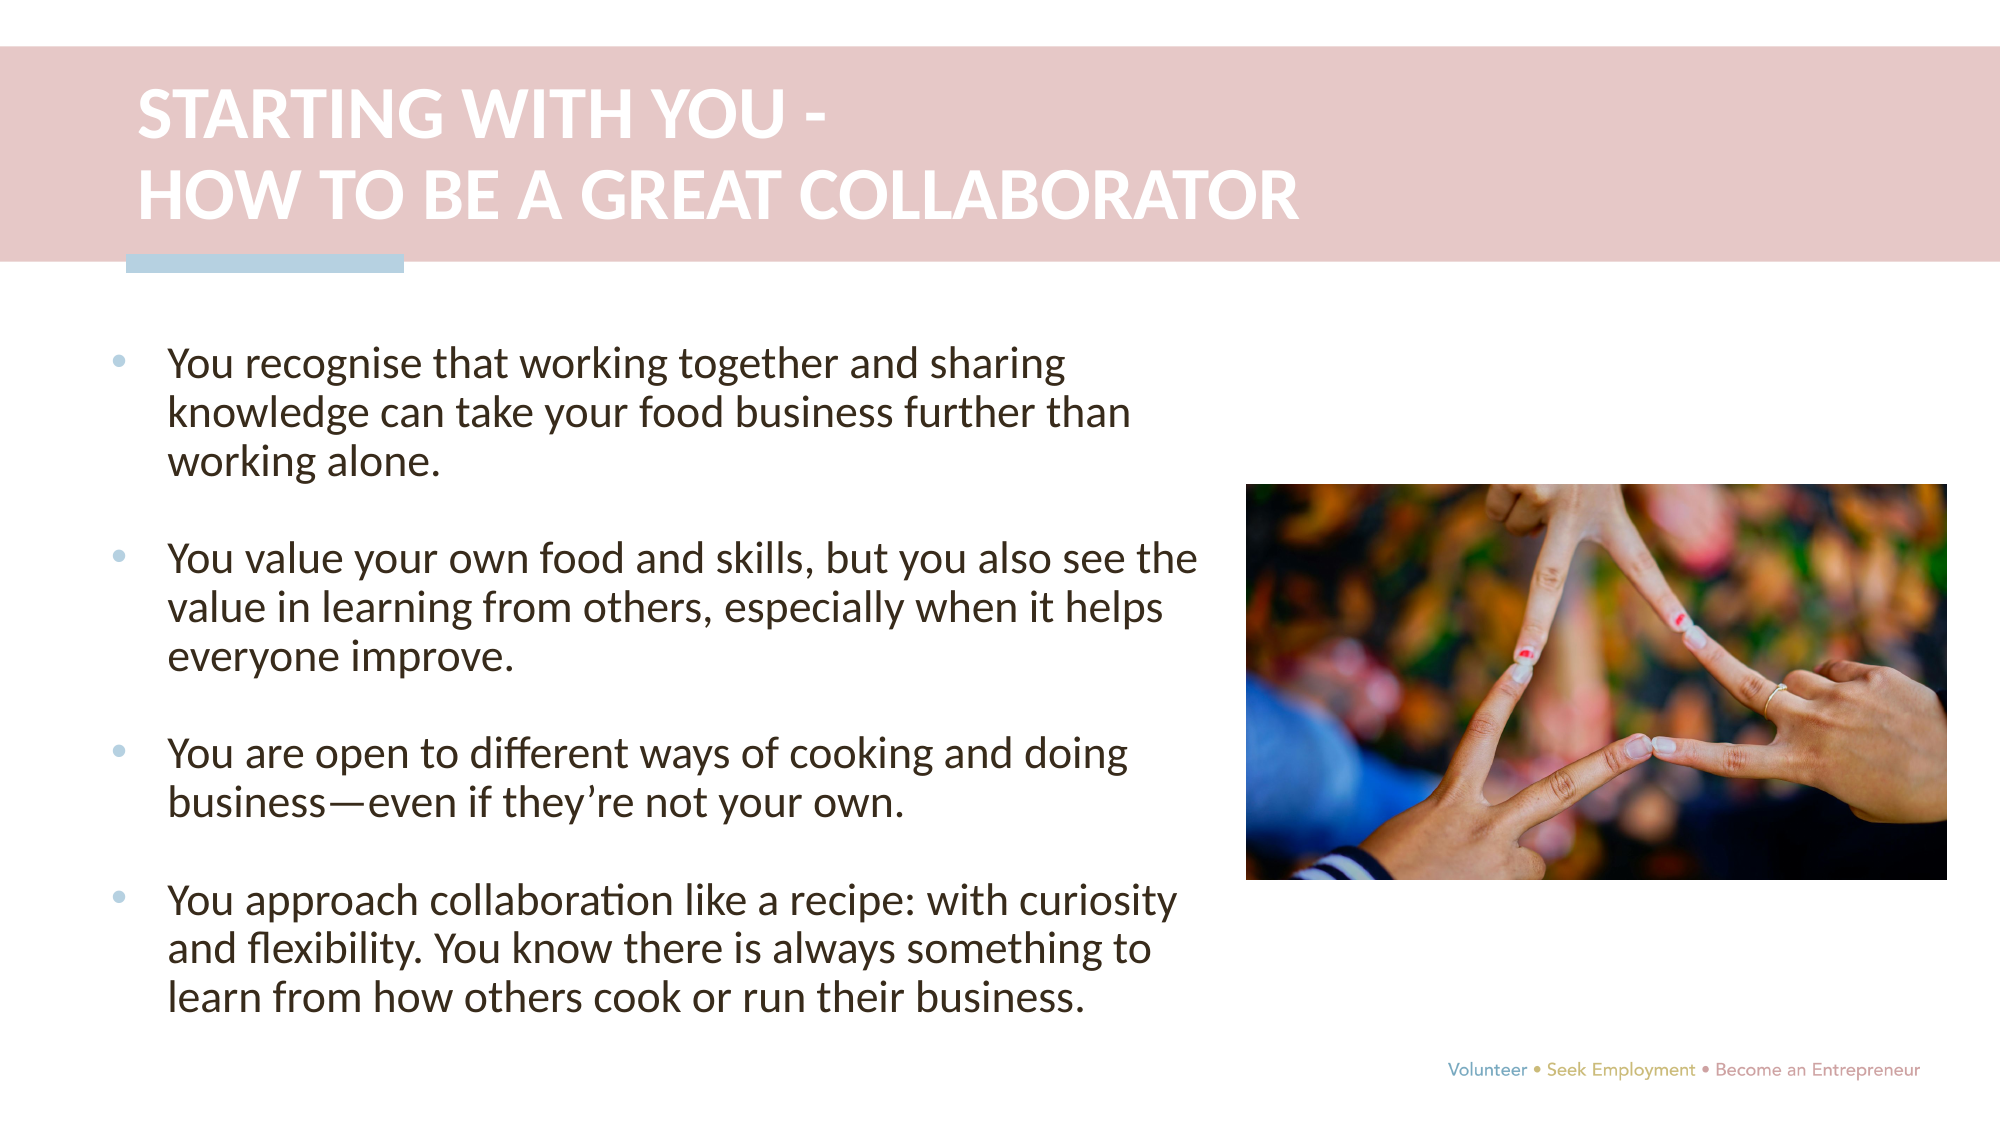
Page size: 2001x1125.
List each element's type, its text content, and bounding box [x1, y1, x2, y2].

list You recognise that working together and sharing knowledge can take your food business further than working alone. You value your own food and skills, but you also see the value in learning from others, especially when it helps everyone improve. You are open to different ways of cooking and doing business—even if they’re not your own. You approach collaboration like a recipe: with curiosity and flexibility. You know there is always something to learn from how others cook or run their business. [96, 331, 1246, 1099]
list STARTING WITH YOU - HOW TO BE A GREAT COLLABORATOR ​ [123, 62, 1974, 247]
picture [1245, 484, 1947, 880]
picture [1418, 1046, 1971, 1103]
